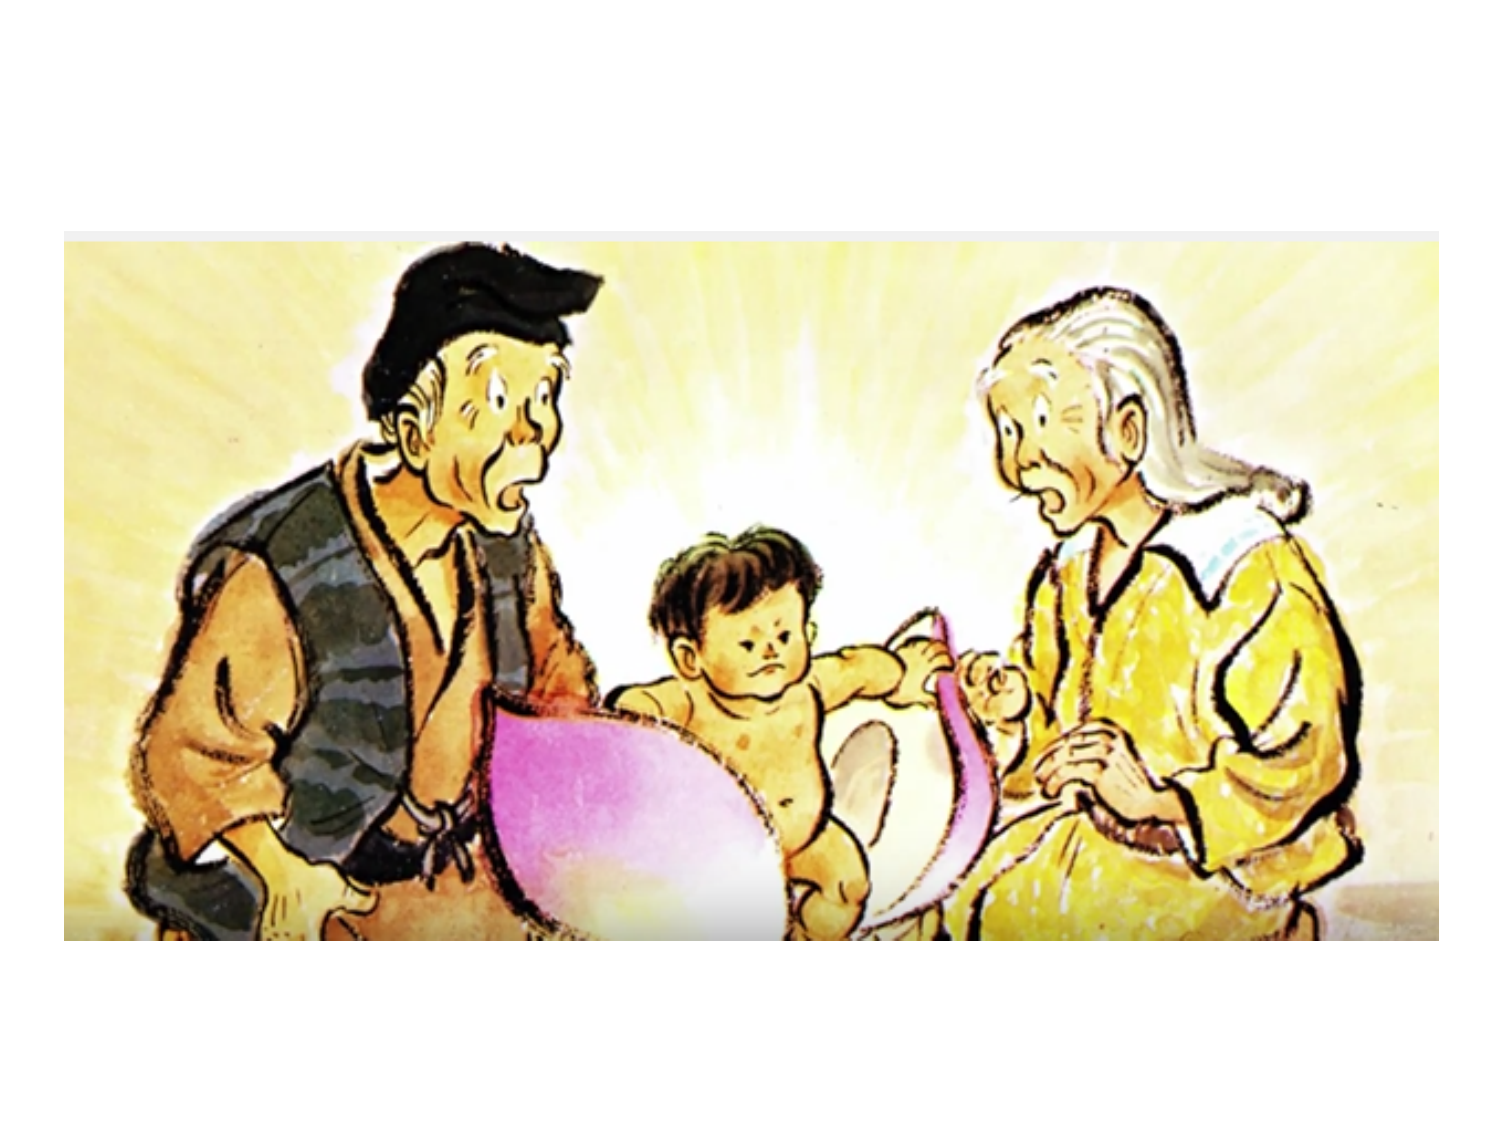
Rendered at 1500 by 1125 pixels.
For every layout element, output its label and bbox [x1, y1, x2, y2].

list [64, 231, 1439, 941]
